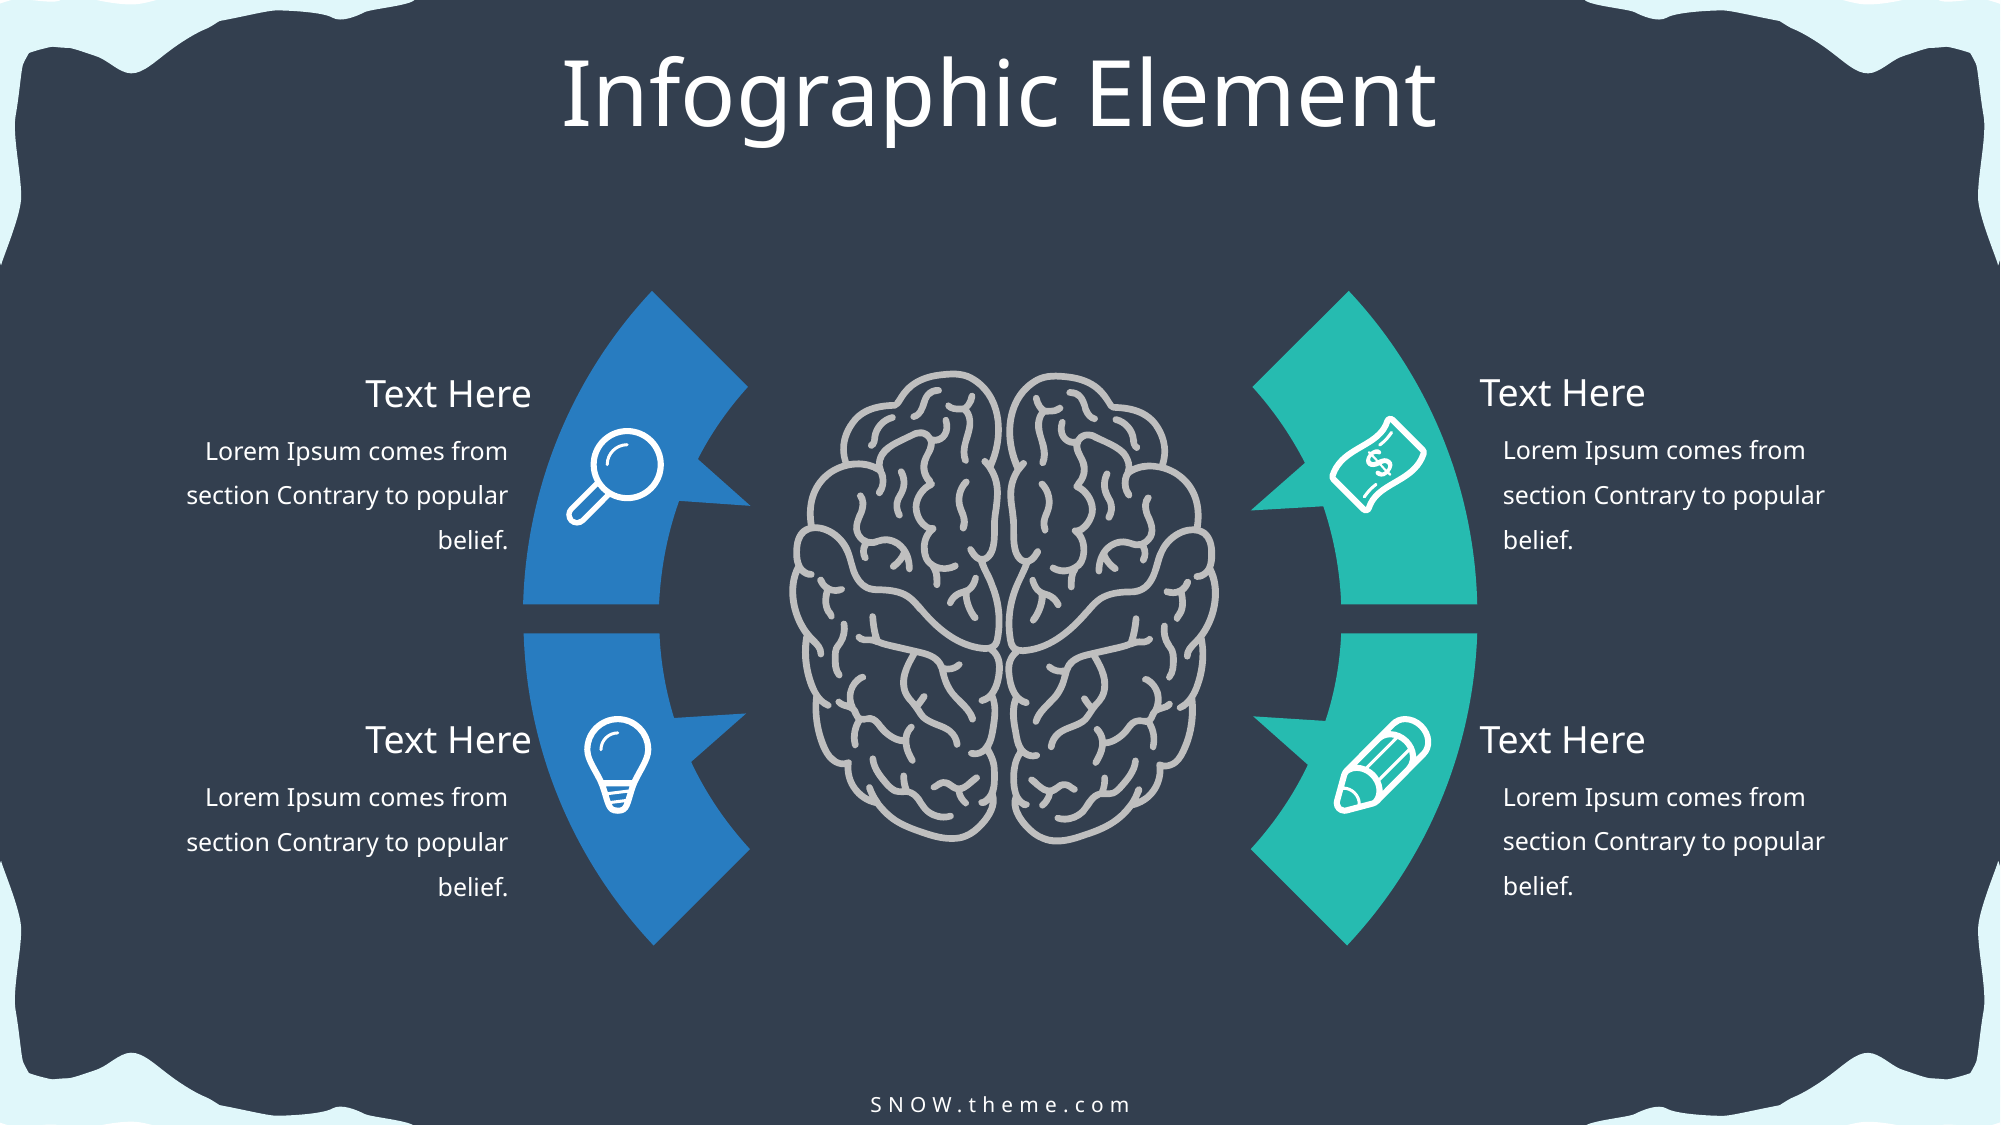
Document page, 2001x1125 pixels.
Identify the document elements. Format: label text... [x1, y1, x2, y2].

text_box Text Here [350, 708, 547, 769]
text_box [784, 369, 1224, 845]
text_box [584, 716, 652, 814]
text_box Lorem Ipsum comes from section Contrary to popular belief. [1488, 758, 1889, 909]
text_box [1329, 415, 1427, 514]
text_box Lorem Ipsum comes from section Contrary to popular belief. [1488, 412, 1889, 562]
text_box Text Here [1464, 708, 1662, 768]
text_box Lorem Ipsum comes from section Contrary to popular belief. [124, 412, 524, 563]
text_box Infographic Element [546, 27, 1454, 153]
text_box Text Here [1464, 362, 1662, 422]
text_box Text Here [350, 362, 547, 423]
text_box [1250, 633, 1478, 946]
text_box Lorem Ipsum comes from section Contrary to popular belief. [124, 758, 524, 909]
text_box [566, 427, 664, 526]
text_box [1333, 716, 1432, 814]
text_box [523, 633, 750, 946]
text_box [1250, 290, 1478, 605]
text_box [523, 290, 751, 605]
